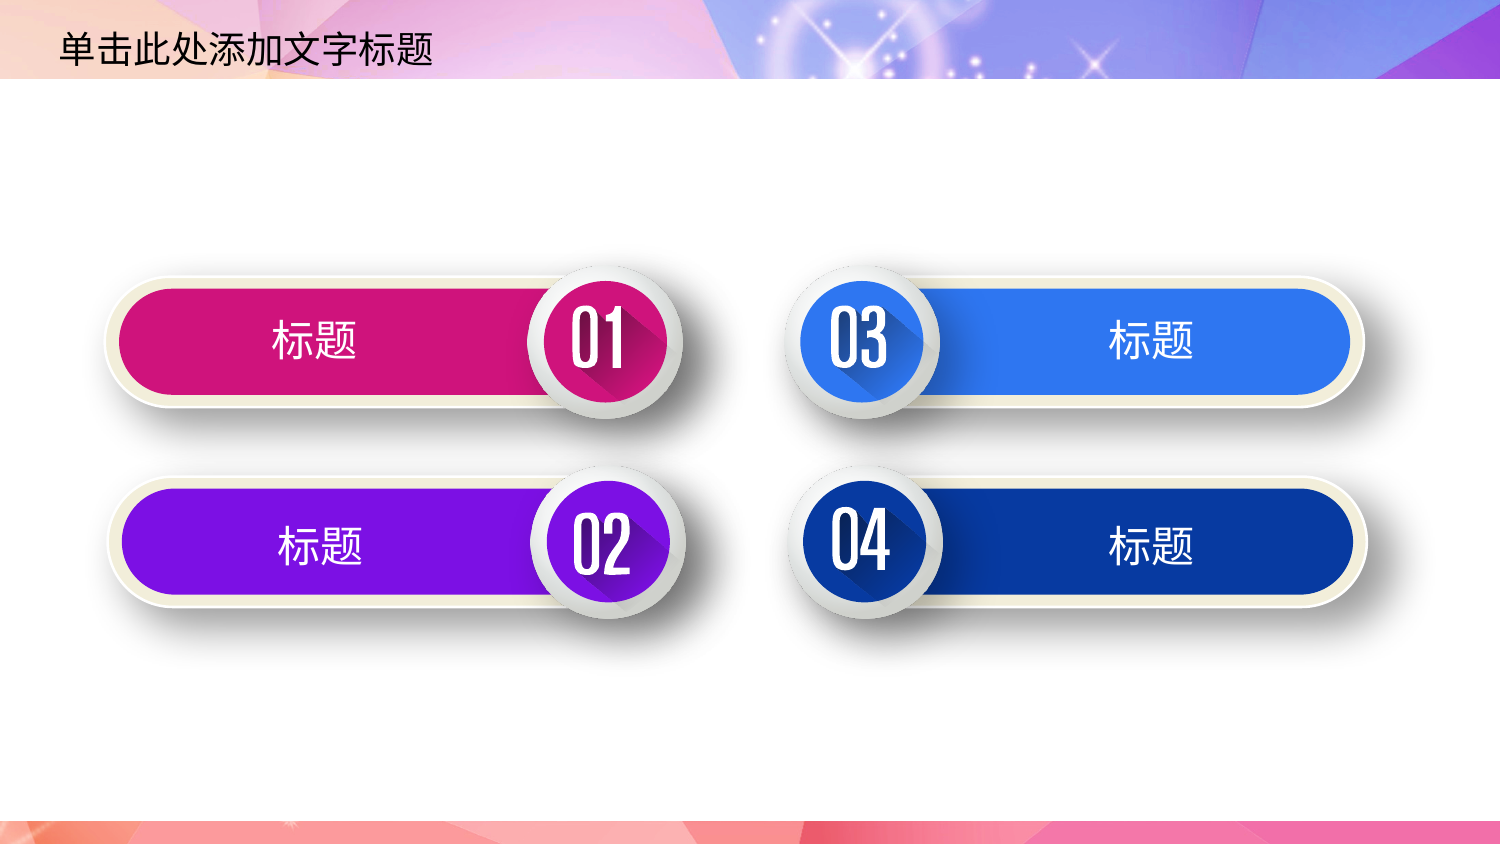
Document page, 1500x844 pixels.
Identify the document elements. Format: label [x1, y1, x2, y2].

text_box [107, 465, 686, 619]
text_box [104, 265, 684, 419]
text_box [784, 265, 1364, 419]
text_box [787, 465, 1367, 619]
picture [0, 0, 1500, 79]
picture [0, 821, 1500, 844]
